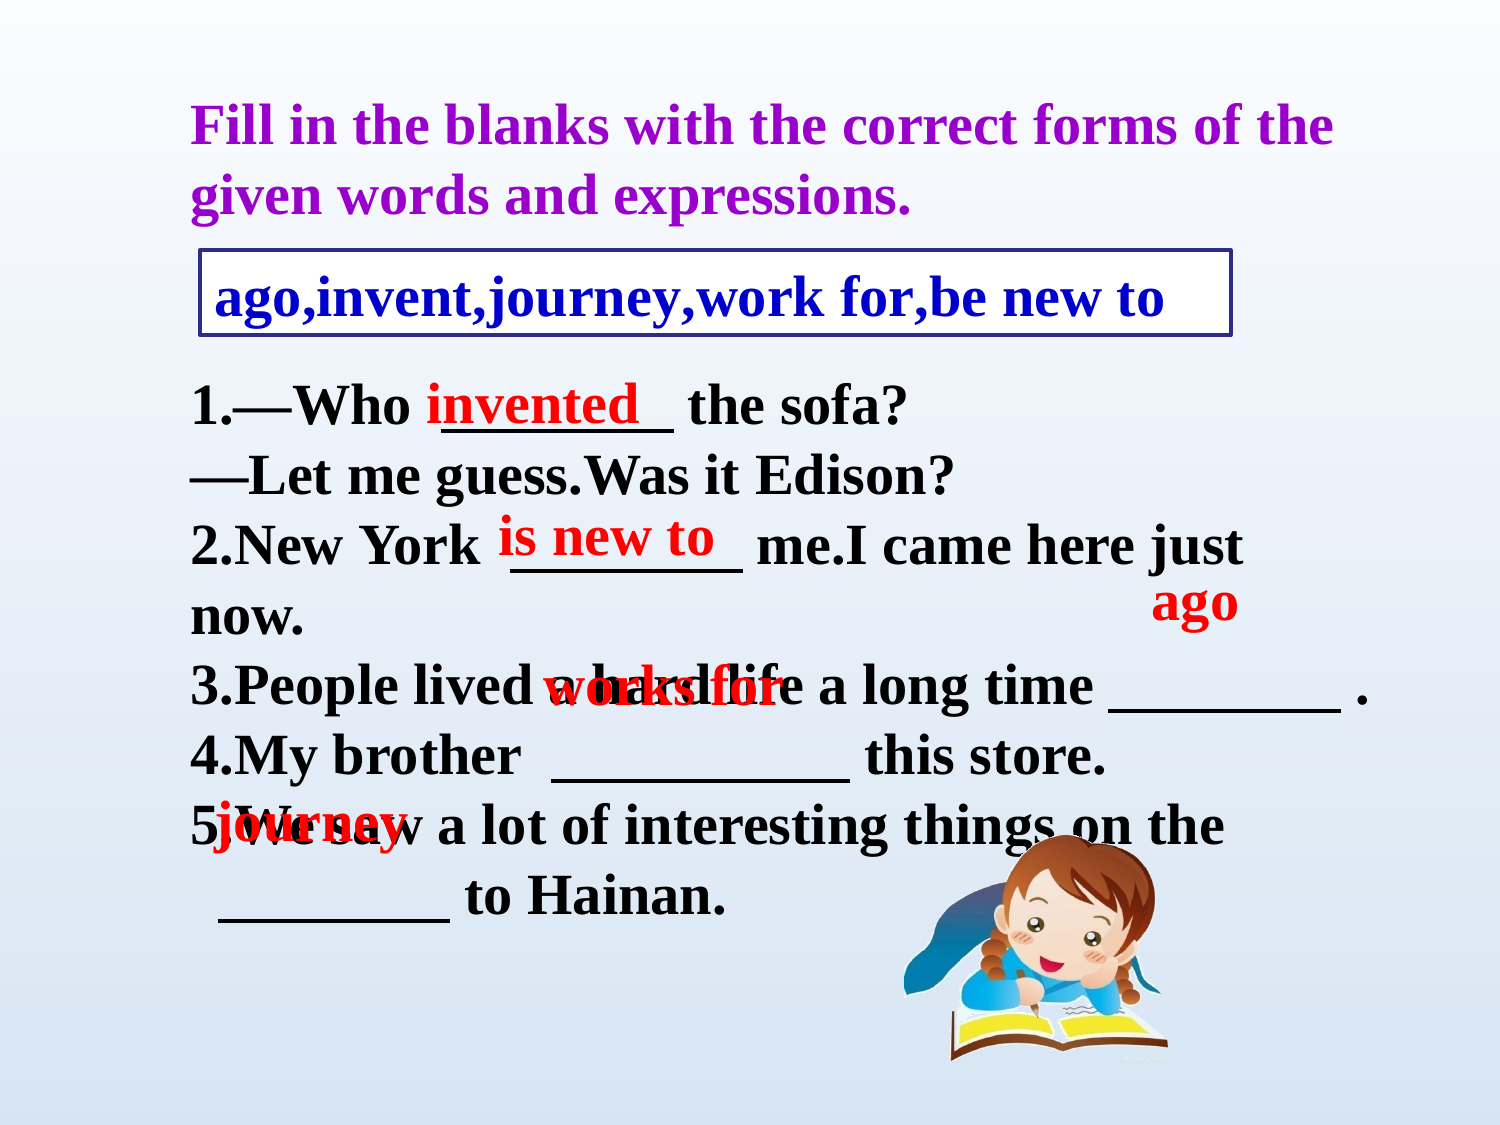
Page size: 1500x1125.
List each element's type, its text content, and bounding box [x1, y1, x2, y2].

text_box ago,invent,journey,work for,be new to [198, 248, 1233, 337]
text_box ago [1136, 554, 1255, 640]
text_box invented [411, 357, 656, 443]
text_box journey [199, 775, 424, 860]
text_box works for [528, 639, 872, 725]
picture [904, 835, 1168, 1061]
text_box is new to [483, 489, 731, 575]
text_box Fill in the blanks with the correct forms of the given words and expressions. 1.—Who the sofa? —Let me guess.Was it Edison? 2.New York me.I came here just now. 3.People lived a hard life a long time . 4.My brother this store. 5.We saw a lot of interesting things on the to Hainan. [175, 79, 1388, 1004]
